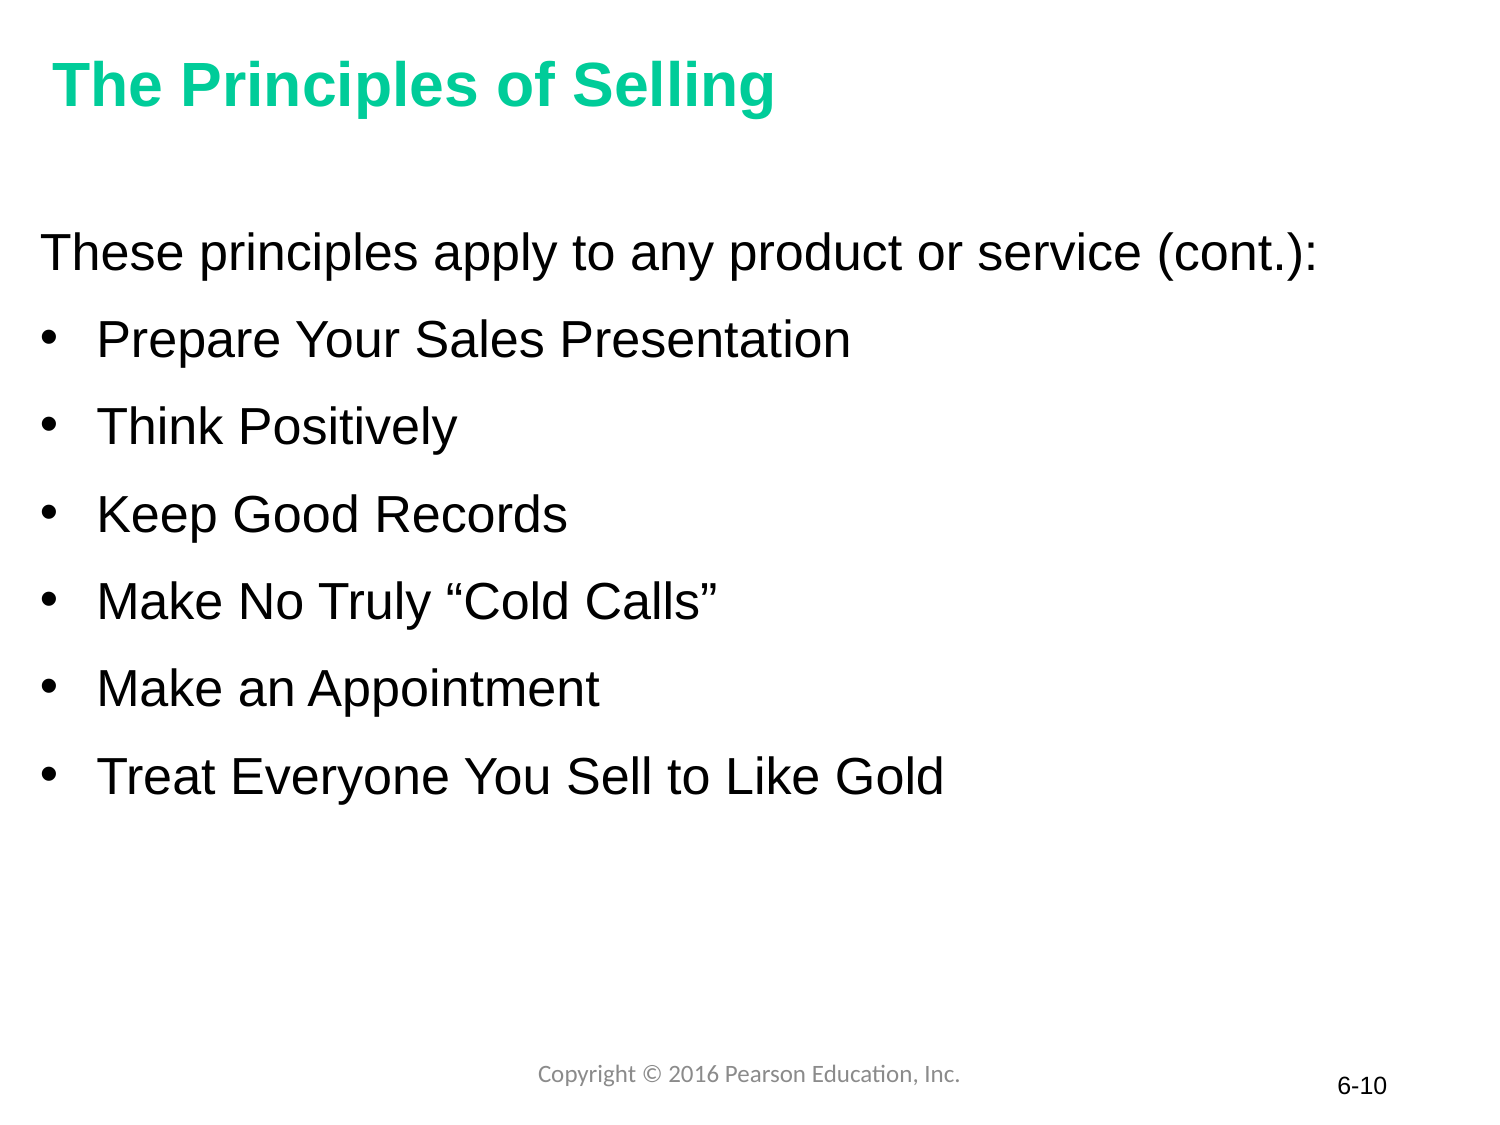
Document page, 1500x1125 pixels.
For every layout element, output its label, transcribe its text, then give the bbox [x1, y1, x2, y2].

footer Copyright © 2016 Pearson Education, Inc. [512, 1042, 988, 1103]
title The Principles of Selling [37, 0, 1388, 175]
list These principles apply to any product or service (cont.): Prepare Your Sales Presentation Think Positively Keep Good Records Make No Truly “Cold Calls” Make an Appointment Treat Everyone You Sell to Like Gold [24, 187, 1487, 930]
